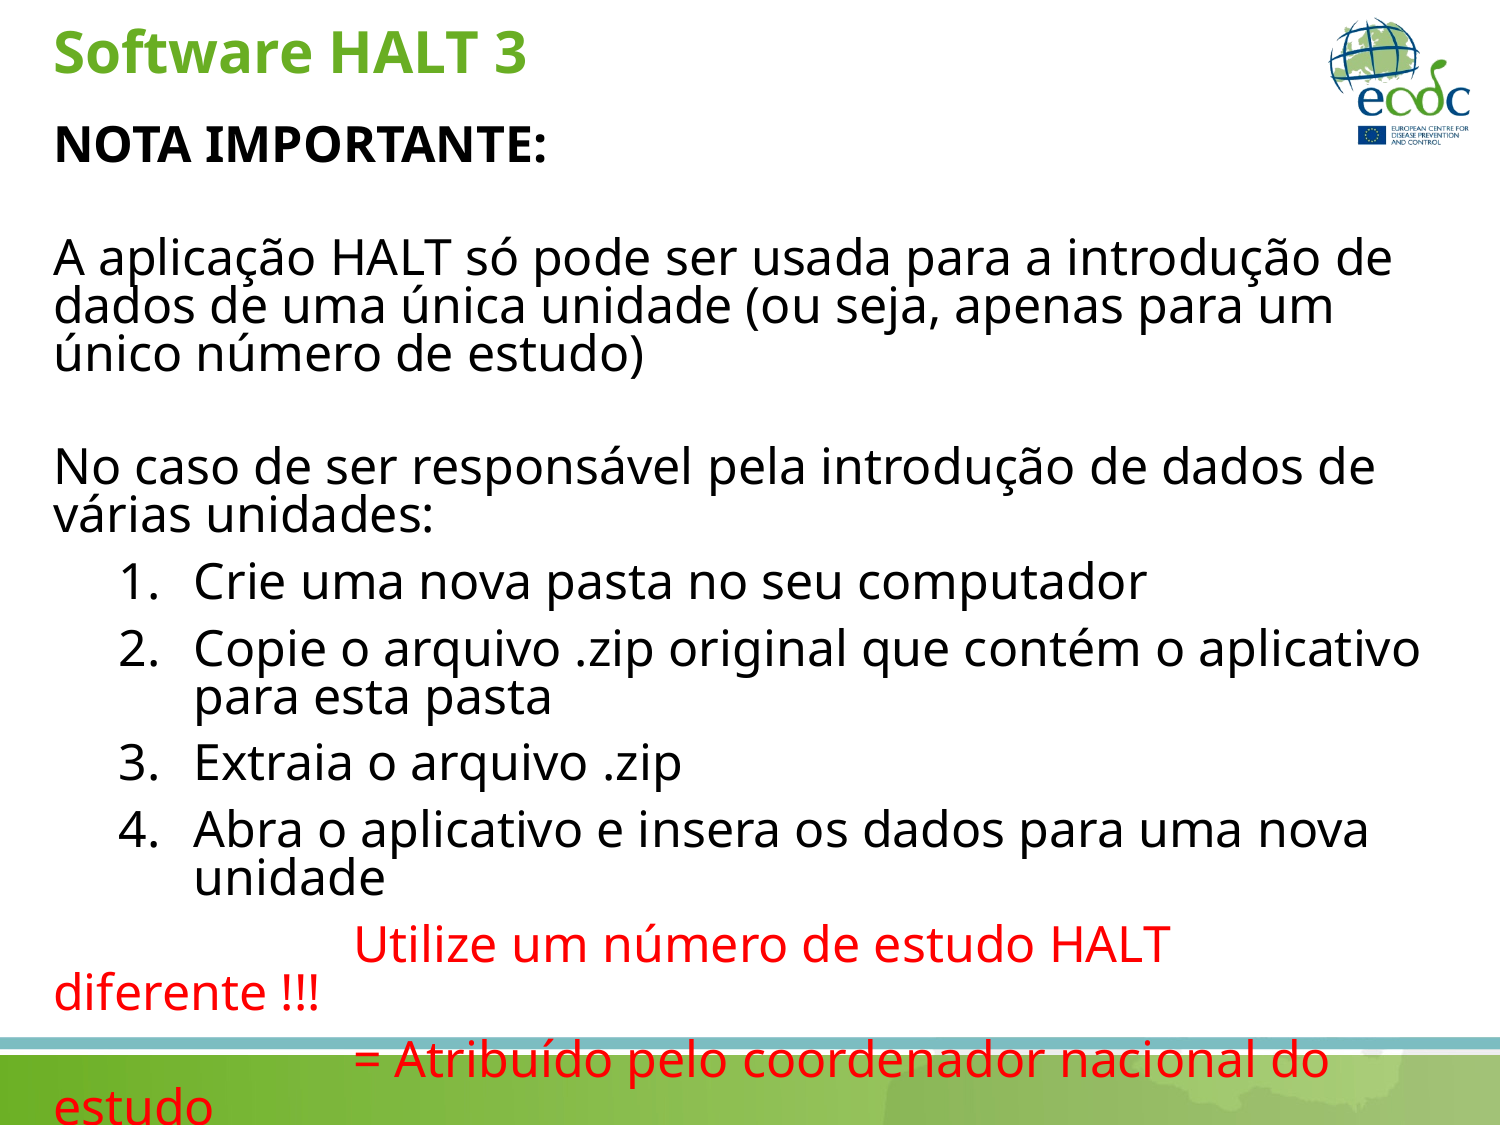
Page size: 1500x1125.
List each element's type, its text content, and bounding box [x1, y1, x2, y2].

list NOTA IMPORTANTE: A aplicação HALT só pode ser usada para a introdução de dados de uma única unidade (ou seja, apenas para um único número de estudo) No caso de ser responsável ​​pela introdução de dados de várias unidades: Crie uma nova pasta no seu computador Copie o arquivo .zip original que contém o aplicativo para esta pasta Extraia o arquivo .zip Abra o aplicativo e insera os dados para uma nova unidade Utilize um número de estudo HALT diferente !!! = Atribuído pelo coordenador nacional do estudo [53, 123, 1452, 971]
picture [0, 1037, 1500, 1125]
title Software HALT 3 [53, 23, 1404, 123]
picture [1328, 17, 1473, 148]
